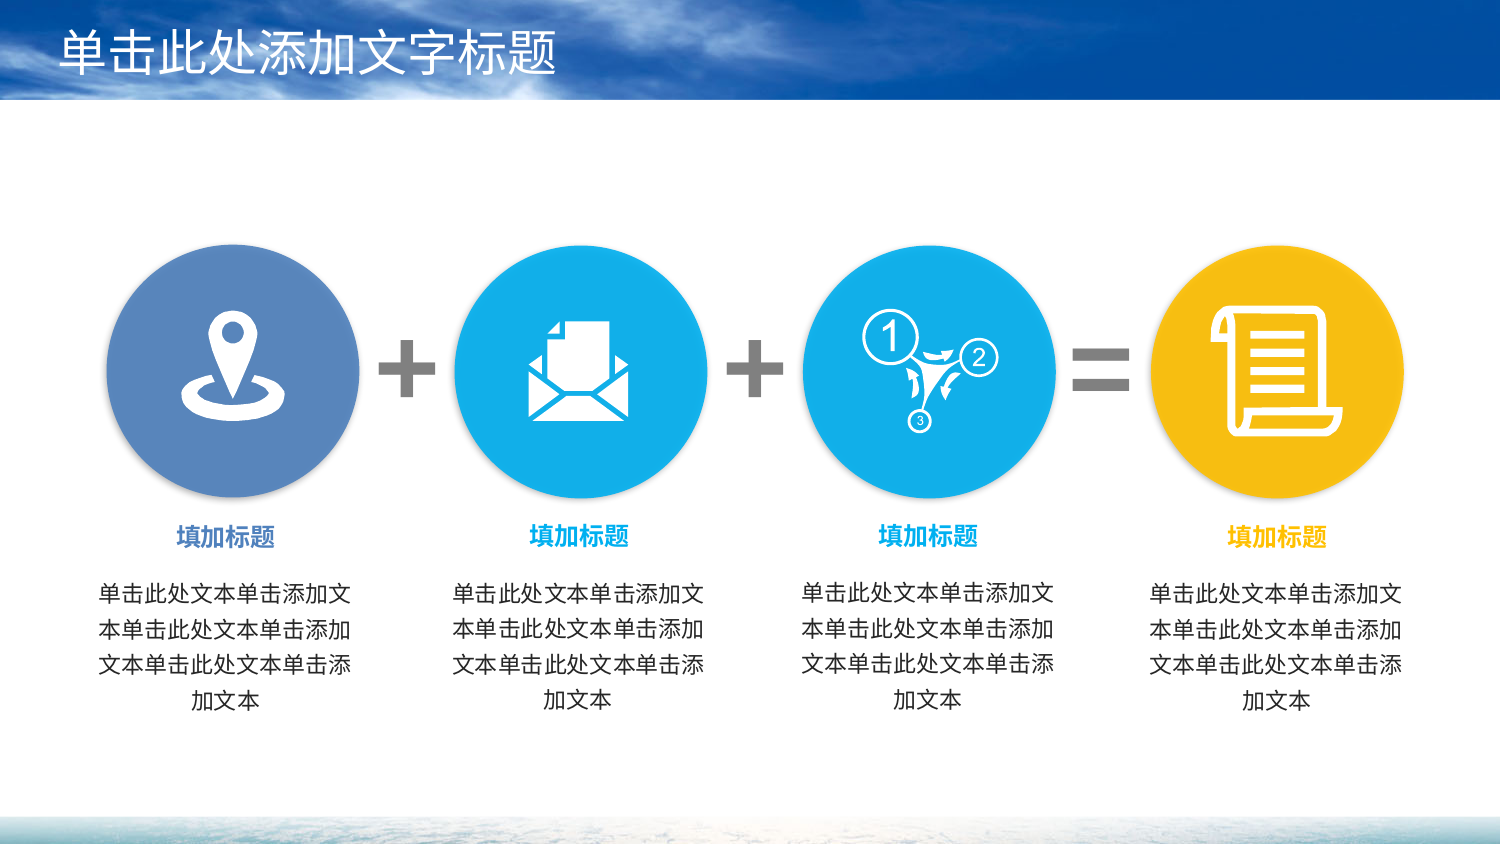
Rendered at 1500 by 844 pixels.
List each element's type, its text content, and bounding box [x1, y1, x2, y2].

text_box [1210, 305, 1343, 437]
text_box [105, 243, 342, 499]
picture [0, 817, 1500, 844]
text_box 填加标题 [780, 513, 1077, 551]
text_box = [1033, 288, 1170, 438]
text_box + [687, 286, 824, 437]
text_box 单击此处文本单击添加文本单击此处文本单击添加文本单击此处文本单击添加文本 [98, 563, 353, 714]
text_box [181, 310, 285, 421]
text_box + [339, 286, 476, 437]
text_box [471, 244, 691, 500]
text_box 填加标题 [77, 513, 375, 552]
text_box [1168, 244, 1405, 500]
text_box [862, 308, 999, 434]
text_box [528, 321, 629, 421]
text_box 单击此处文本单击添加文本单击此处文本单击添加文本单击此处文本单击添加文本 [801, 563, 1056, 714]
text_box 填加标题 [1128, 513, 1426, 552]
text_box [820, 244, 1039, 500]
text_box 填加标题 [430, 513, 728, 551]
picture [0, 0, 1500, 99]
text_box 单击此处文本单击添加文本单击此处文本单击添加文本单击此处文本单击添加文本 [1149, 563, 1404, 714]
text_box 单击此处文本单击添加文本单击此处文本单击添加文本单击此处文本单击添加文本 [451, 563, 706, 714]
